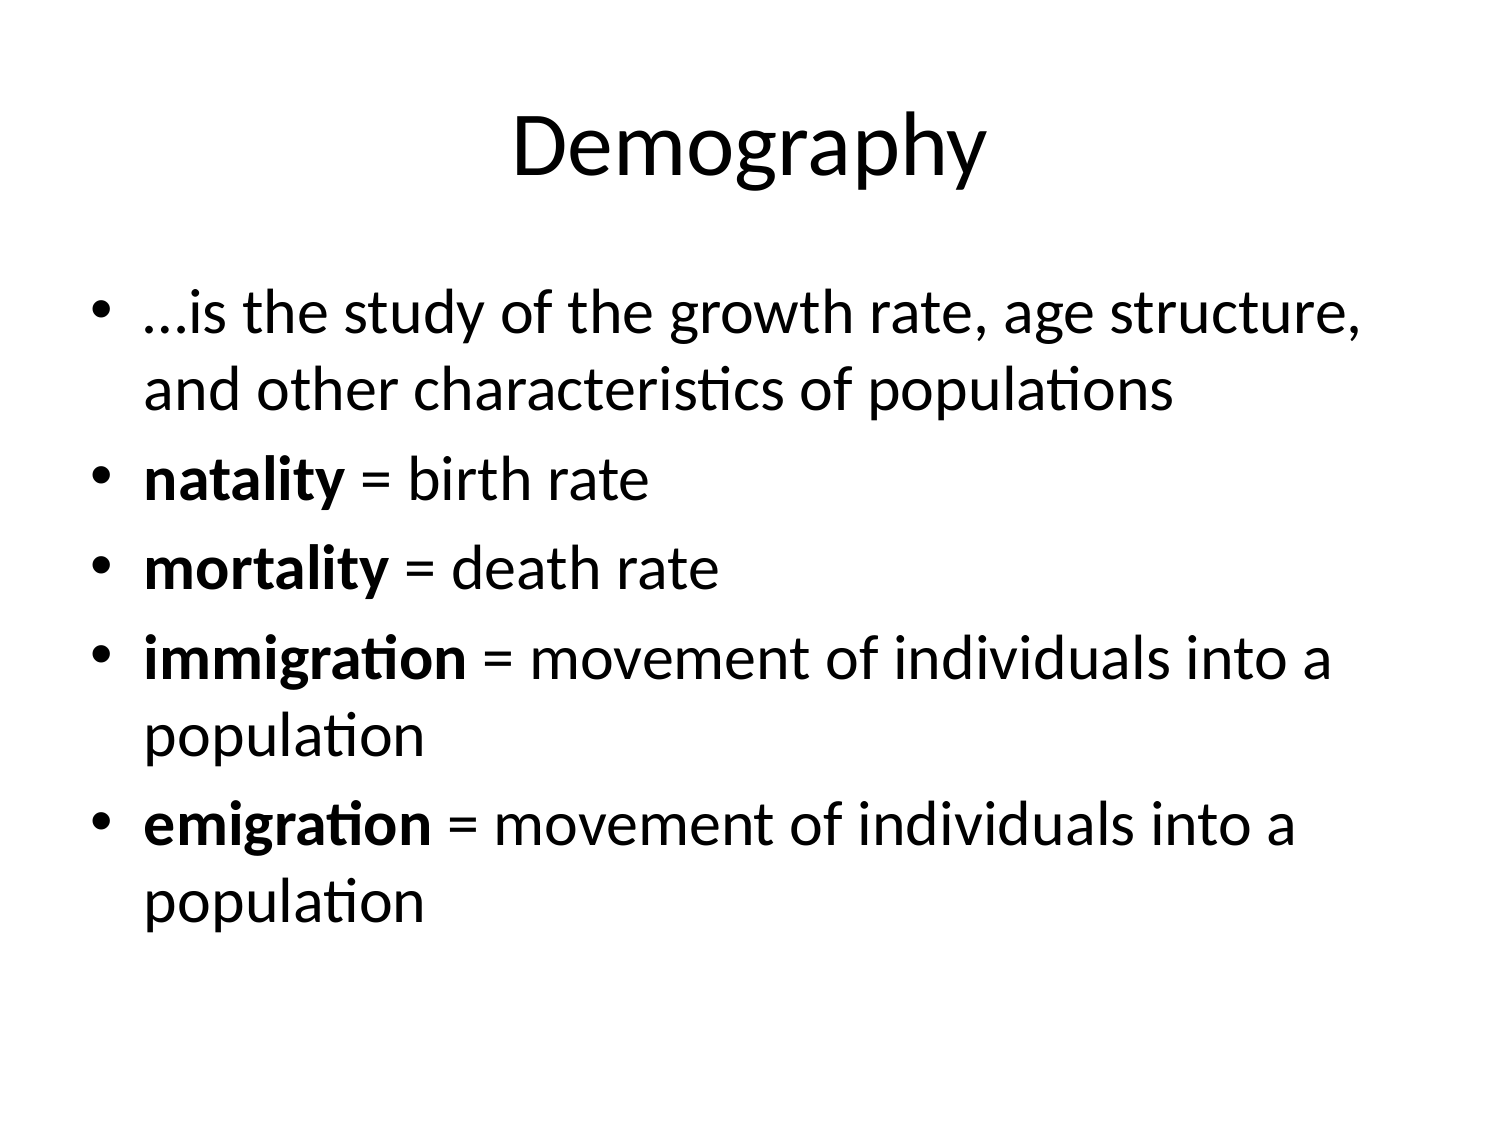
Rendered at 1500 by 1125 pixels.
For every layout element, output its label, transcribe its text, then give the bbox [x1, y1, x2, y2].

title Demography [75, 45, 1425, 233]
list …is the study of the growth rate, age structure, and other characteristics of populations natality = birth rate mortality = death rate immigration = movement of individuals into a population emigration = movement of individuals into a population [75, 262, 1425, 1005]
